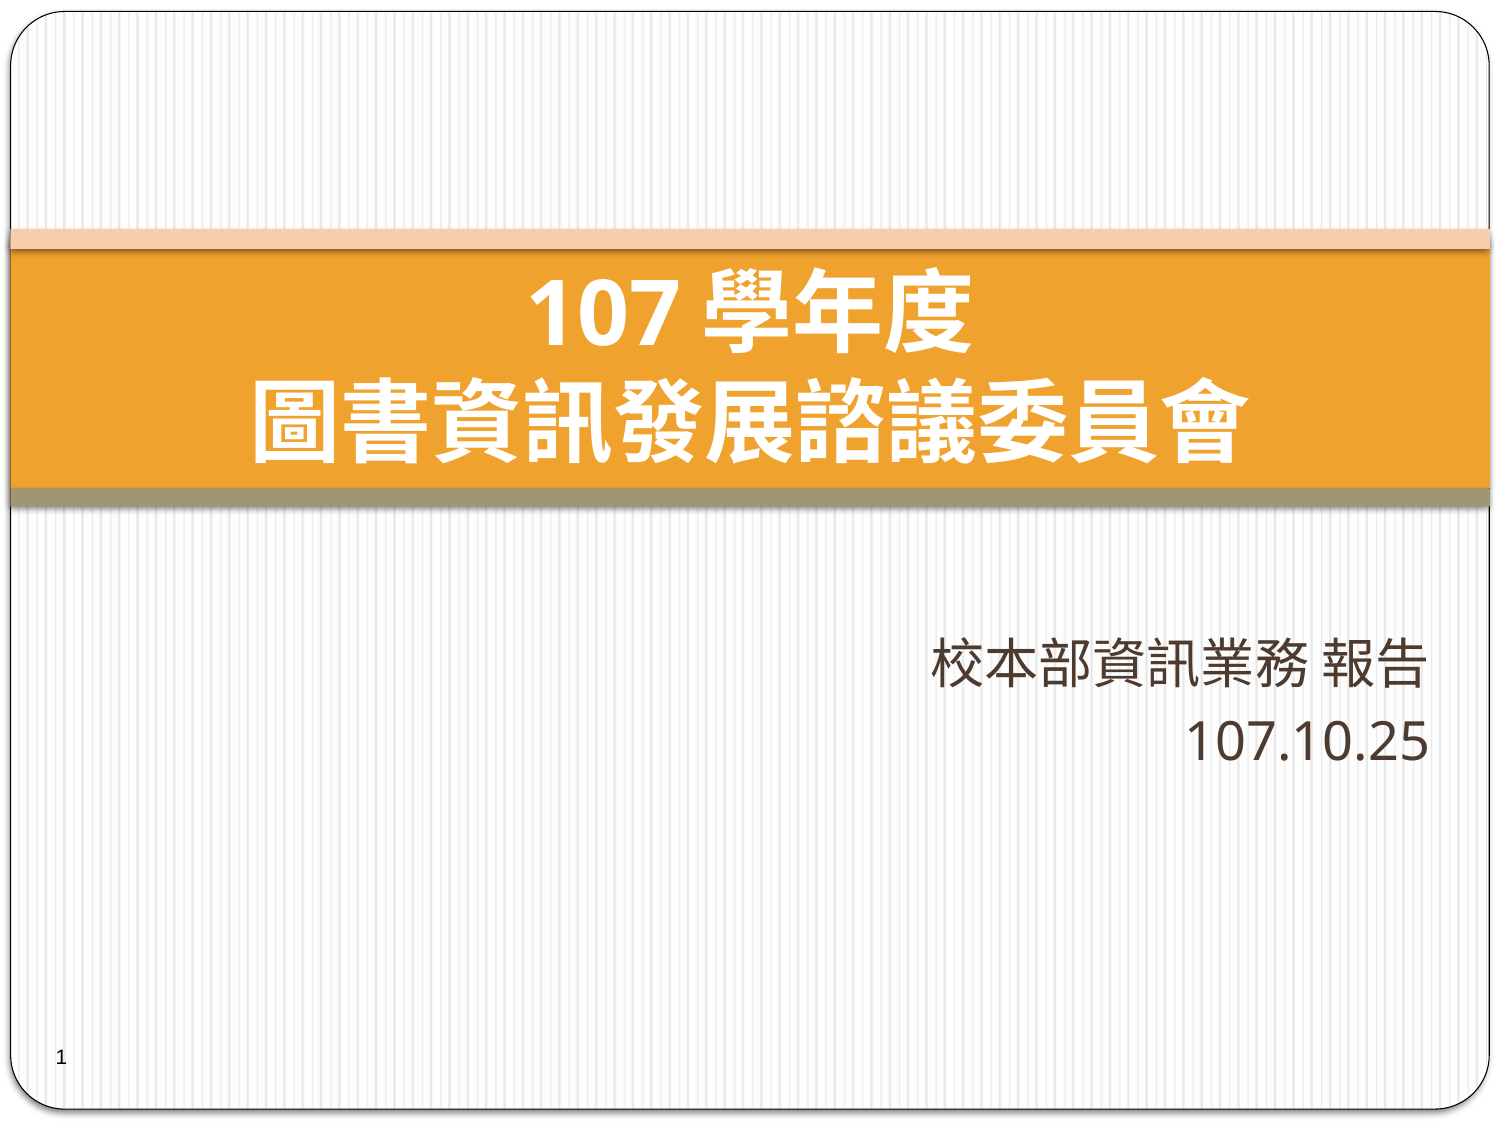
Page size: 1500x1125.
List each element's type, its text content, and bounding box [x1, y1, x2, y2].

slide_number 1 [23, 1018, 99, 1094]
picture [12, 12, 1488, 229]
subtitle 校本部資訊業務 報告 107.10.25 [395, 621, 1446, 985]
picture [12, 507, 1488, 1108]
title 107學年度 圖書資訊發展諮議委員會 [75, 247, 1425, 489]
